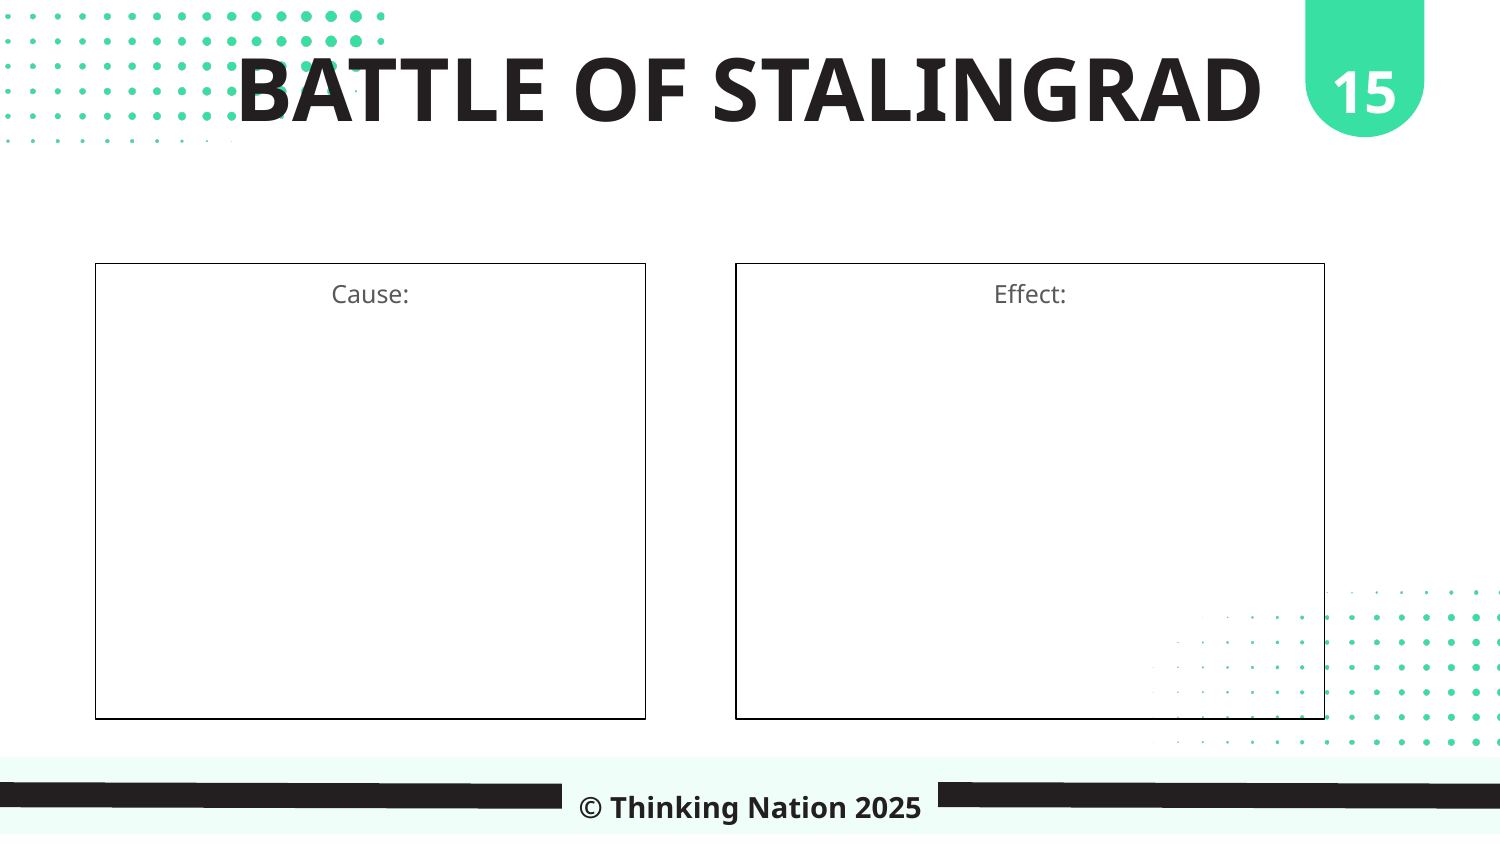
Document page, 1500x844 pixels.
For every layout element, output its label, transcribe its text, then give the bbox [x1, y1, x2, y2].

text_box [1300, 0, 1430, 138]
text_box BATTLE OF STALINGRAD [209, 34, 1291, 140]
text_box [0, 0, 385, 144]
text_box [0, 756, 1500, 835]
text_box Effect: [735, 263, 1325, 720]
text_box [1128, 590, 1500, 755]
text_box Cause: [95, 263, 646, 720]
